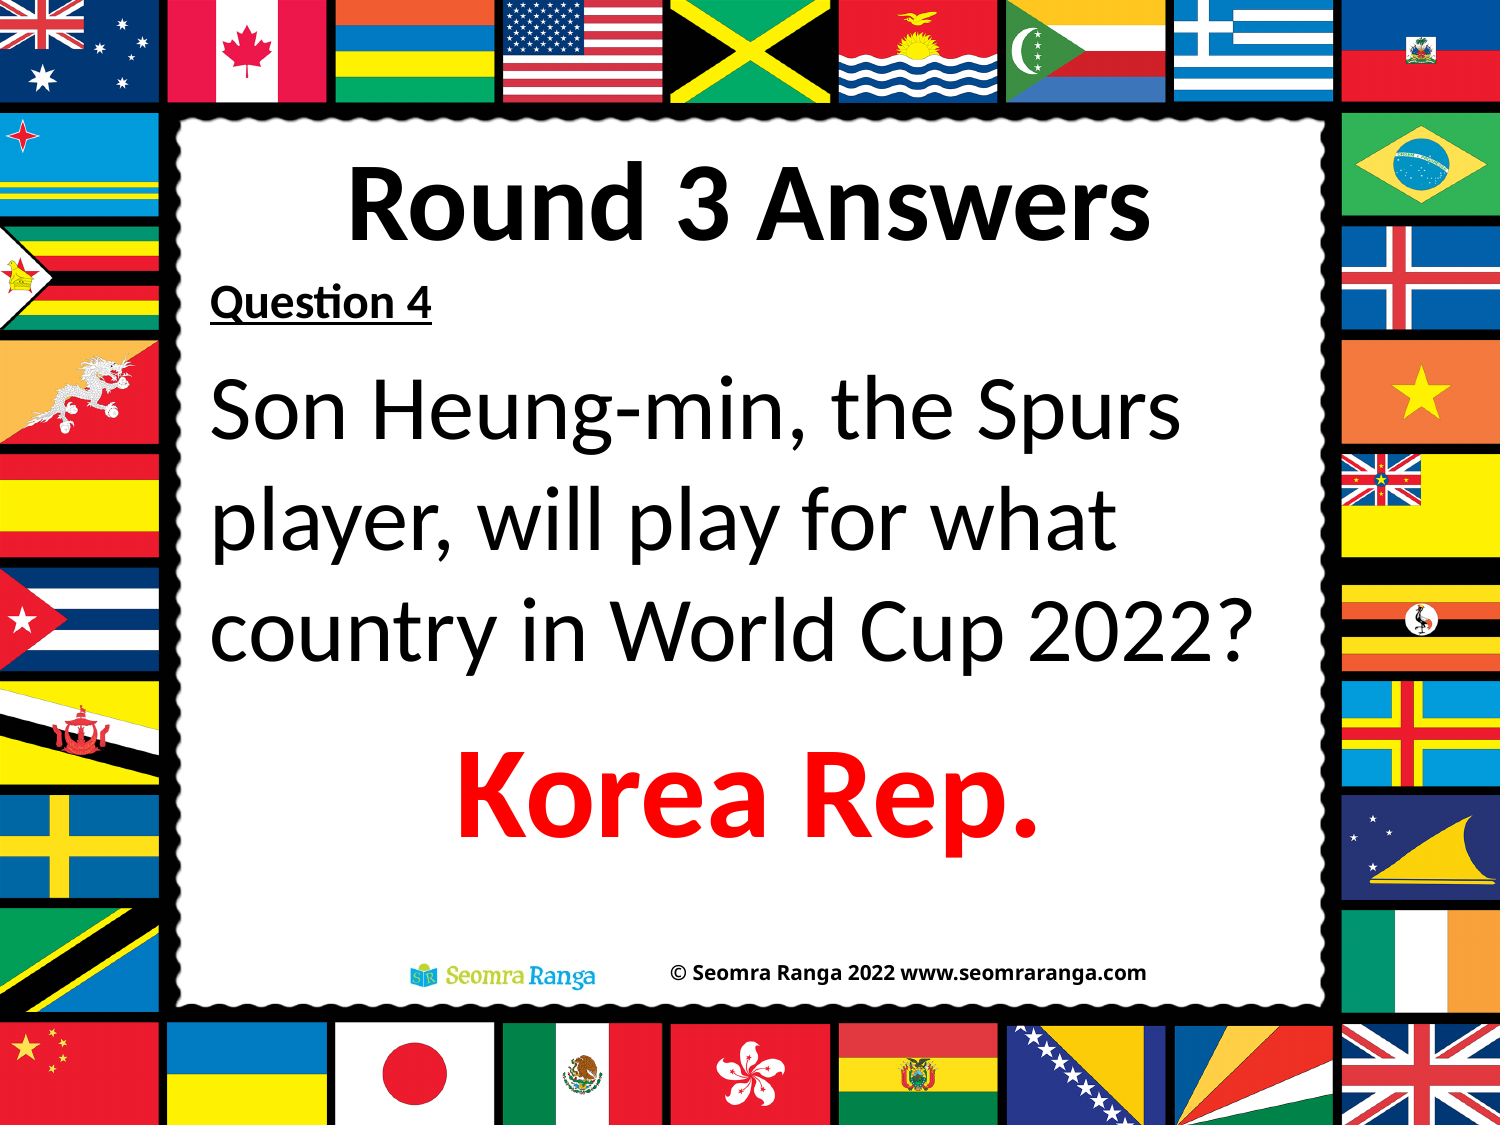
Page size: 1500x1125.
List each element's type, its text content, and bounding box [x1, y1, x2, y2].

list Question 4 Son Heung-min, the Spurs player, will play for what country in World Cup 2022? Korea Rep. [194, 261, 1306, 953]
title Round 3 Answers [183, 101, 1317, 290]
picture [10, 122, 36, 150]
text_box © Seomra Ranga 2022 www.seomraranga.com [631, 953, 1187, 993]
picture [0, 0, 1500, 1125]
